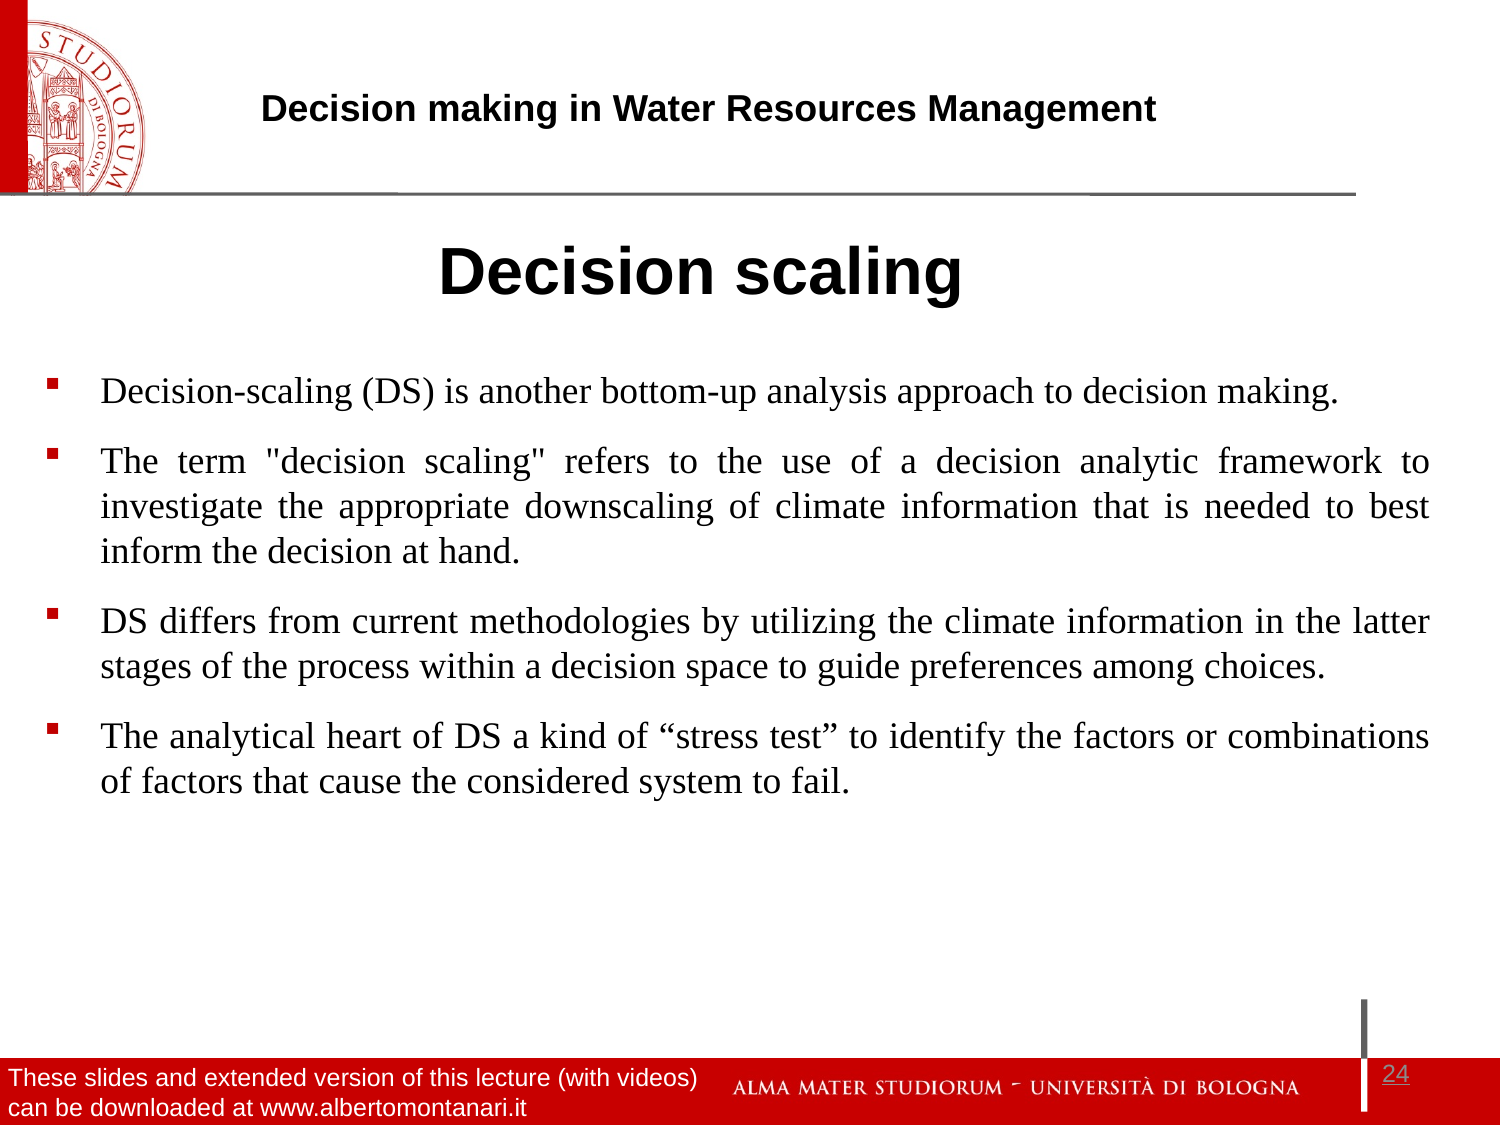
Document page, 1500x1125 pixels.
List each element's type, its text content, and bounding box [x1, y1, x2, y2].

picture [28, 16, 151, 192]
text_box Decision scaling [105, 220, 1298, 316]
slide_number 24 [1074, 1042, 1425, 1103]
picture [0, 1058, 1500, 1125]
list Decision-scaling (DS) is another bottom-up analysis approach to decision making. The term "decision scaling" refers to the use of a decision analytic framework to investigate the appropriate downscaling of climate information that is needed to best inform the decision at hand. DS differs from current methodologies by utilizing the climate information in the latter stages of the process within a decision space to guide preferences among choices. The analytical heart of DS a kind of “stress test” to identify the factors or combinations of factors that cause the considered system to fail. [29, 358, 1447, 1011]
